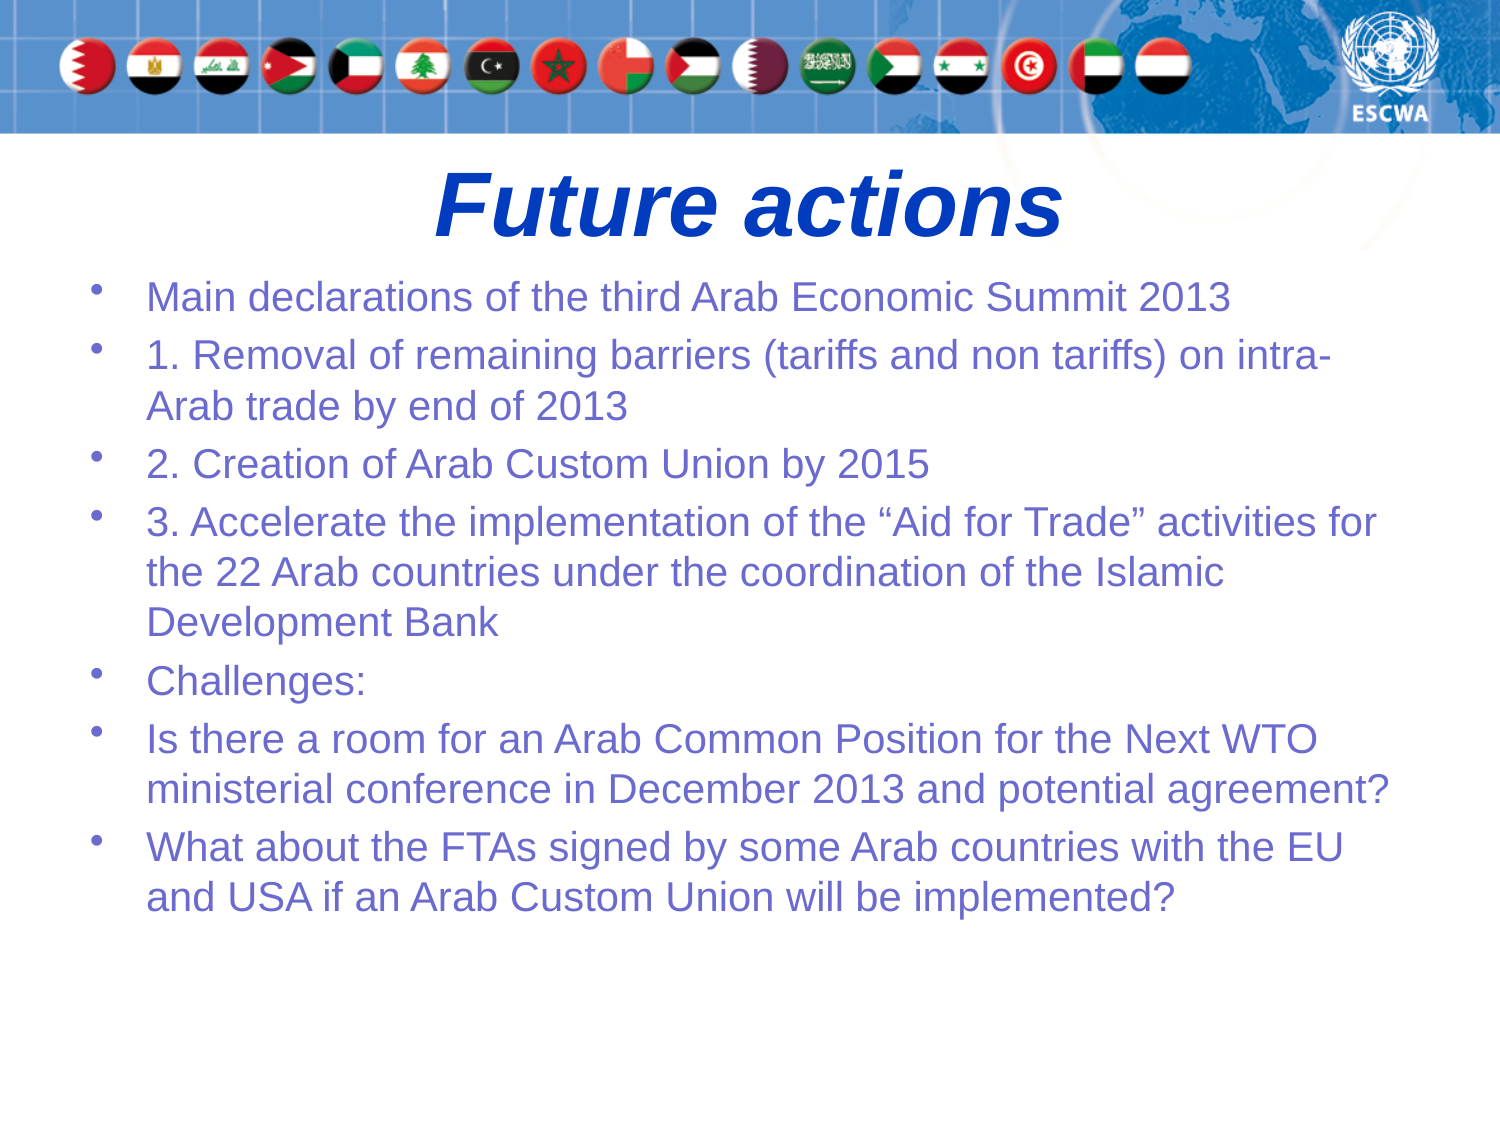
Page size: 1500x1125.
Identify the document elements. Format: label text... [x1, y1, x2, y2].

title Future actions [75, 137, 1425, 250]
list Main declarations of the third Arab Economic Summit 2013 1. Removal of remaining barriers (tariffs and non tariffs) on intra-Arab trade by end of 2013 2. Creation of Arab Custom Union by 2015 3. Accelerate the implementation of the “Aid for Trade” activities for the 22 Arab countries under the coordination of the Islamic Development Bank Challenges: Is there a room for an Arab Common Position for the Next WTO ministerial conference in December 2013 and potential agreement? What about the FTAs signed by some Arab countries with the EU and USA if an Arab Custom Union will be implemented? [75, 262, 1425, 1063]
picture [0, 0, 1500, 1125]
